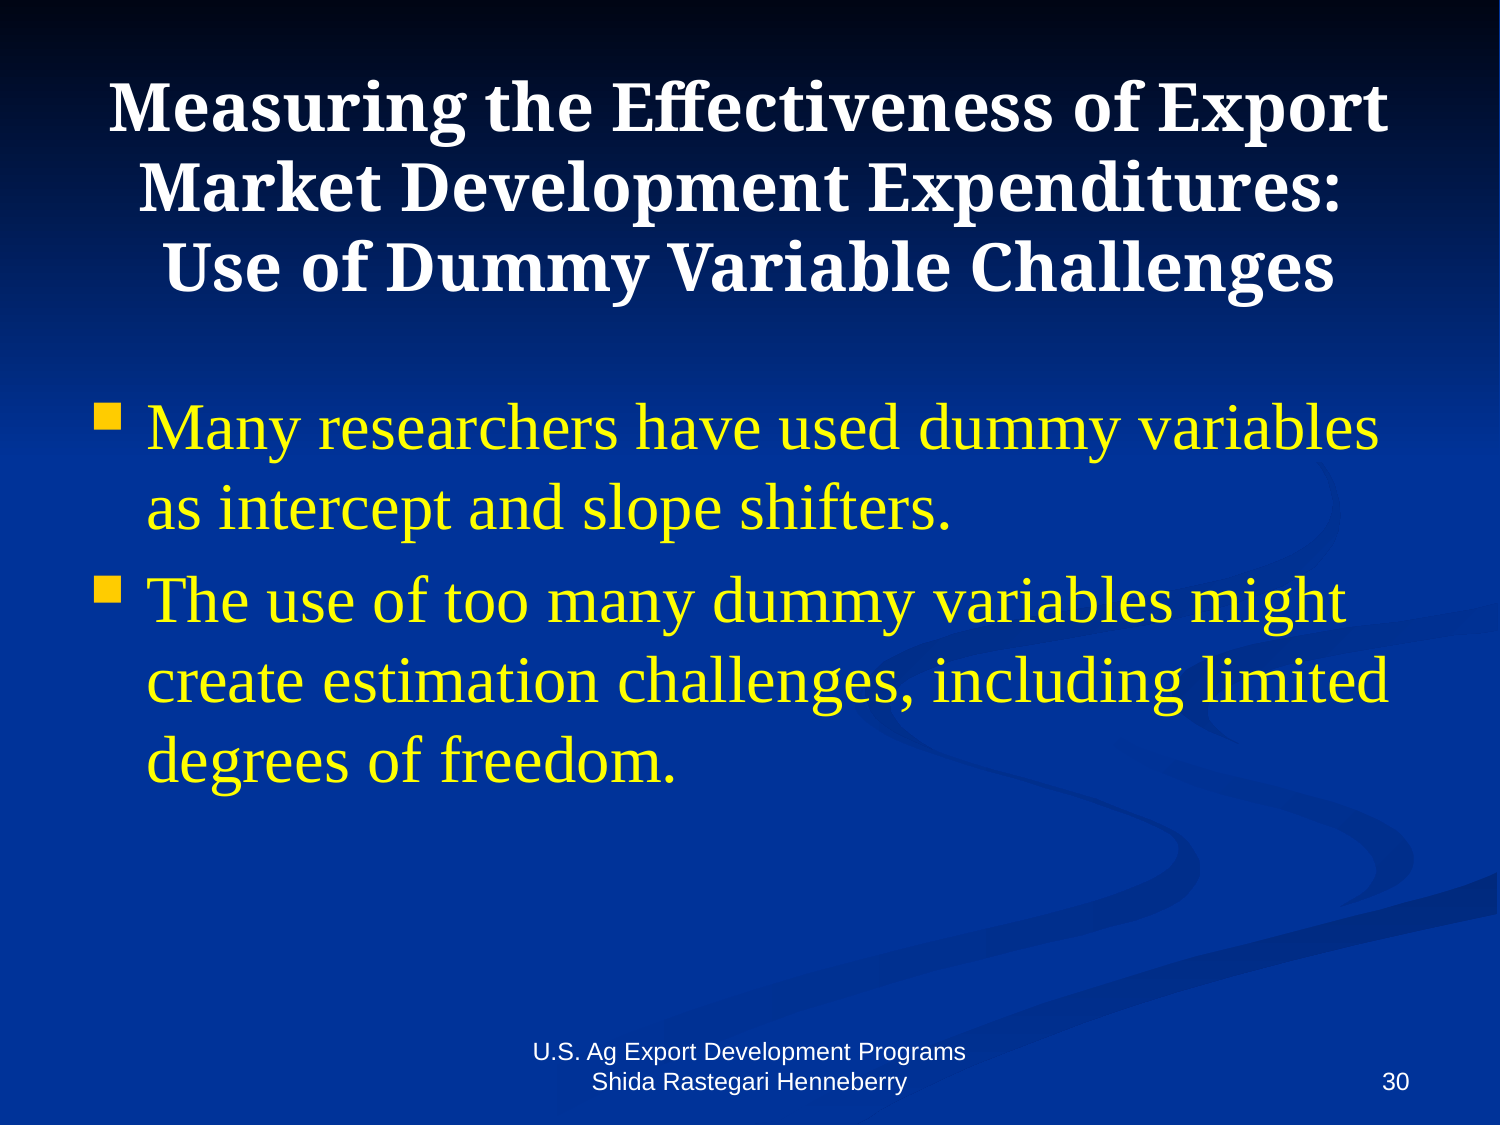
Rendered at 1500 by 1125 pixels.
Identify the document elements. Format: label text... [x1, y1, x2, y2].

list Many researchers have used dummy variables as intercept and slope shifters. The use of too many dummy variables might create estimation challenges, including limited degrees of freedom. [75, 375, 1425, 938]
footer U.S. Ag Export Development Programs Shida Rastegari Henneberry [512, 1025, 988, 1104]
title Measuring the Effectiveness of Export Market Development Expenditures: Use of Dummy Variable Challenges [75, 45, 1425, 325]
slide_number 30 [1074, 1025, 1425, 1104]
